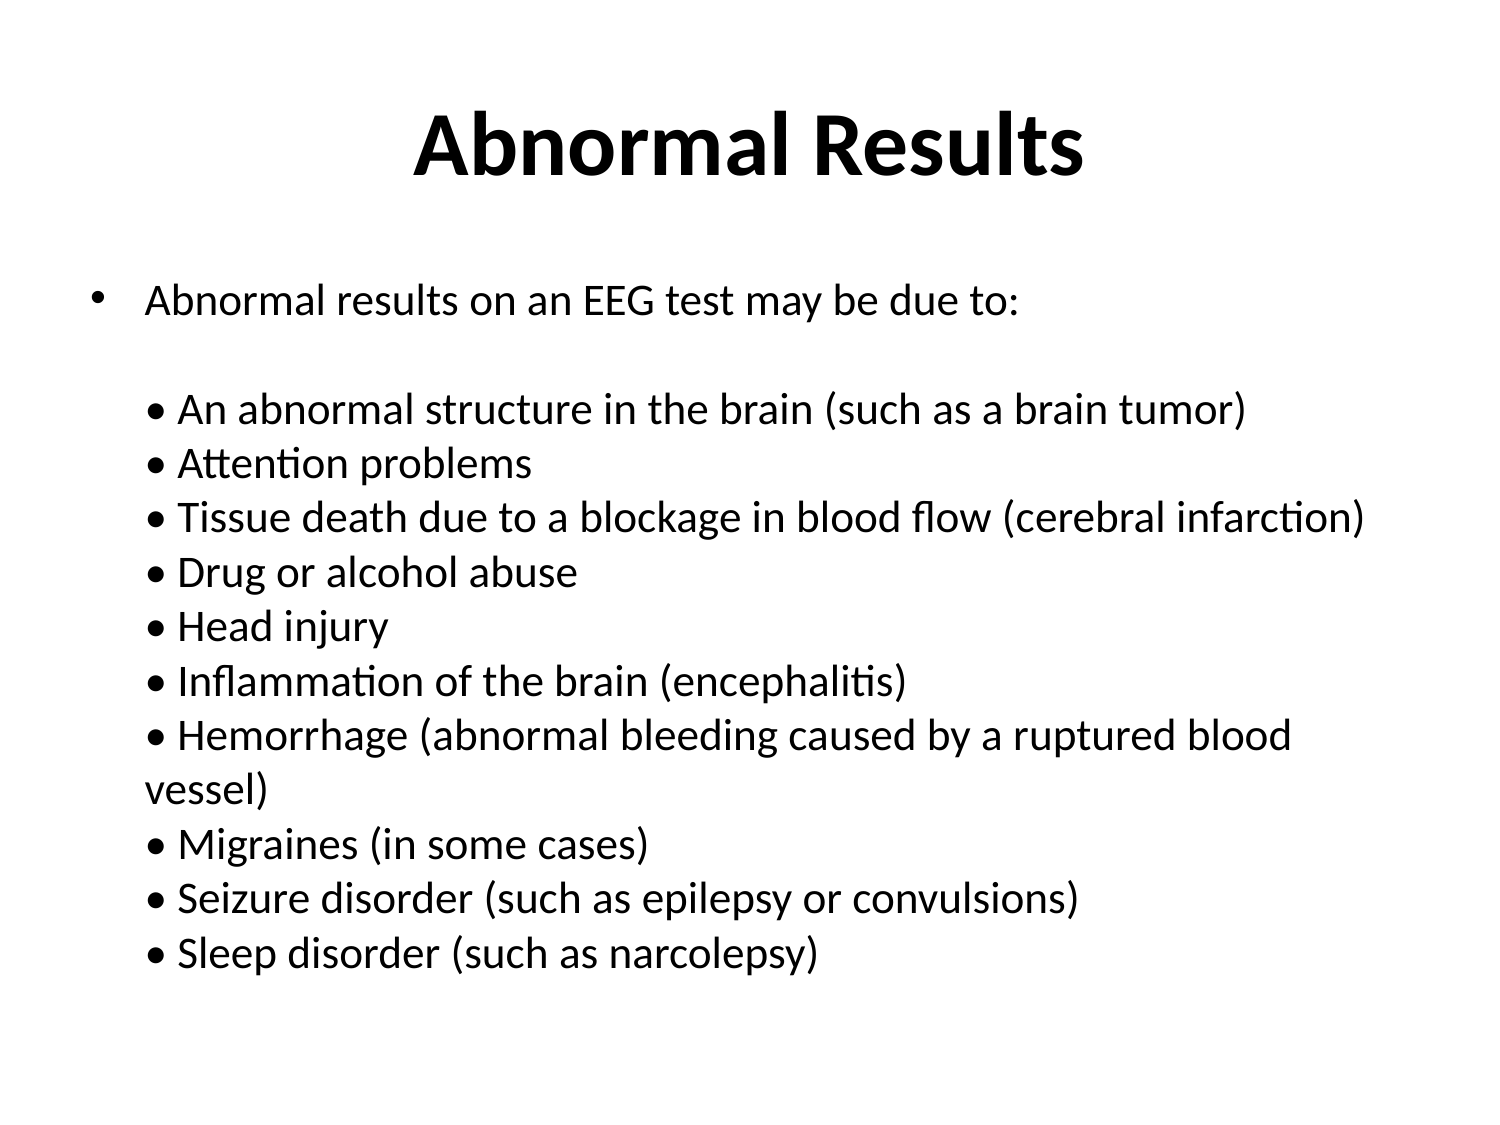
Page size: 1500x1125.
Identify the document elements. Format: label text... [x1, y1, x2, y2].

title Abnormal Results [75, 45, 1425, 233]
list Abnormal results on an EEG test may be due to: • An abnormal structure in the brain (such as a brain tumor) • Attention problems • Tissue death due to a blockage in blood flow (cerebral infarction) • Drug or alcohol abuse • Head injury • Inflammation of the brain (encephalitis) • Hemorrhage (abnormal bleeding caused by a ruptured blood vessel) • Migraines (in some cases) • Seizure disorder (such as epilepsy or convulsions) • Sleep disorder (such as narcolepsy) [75, 262, 1425, 1005]
